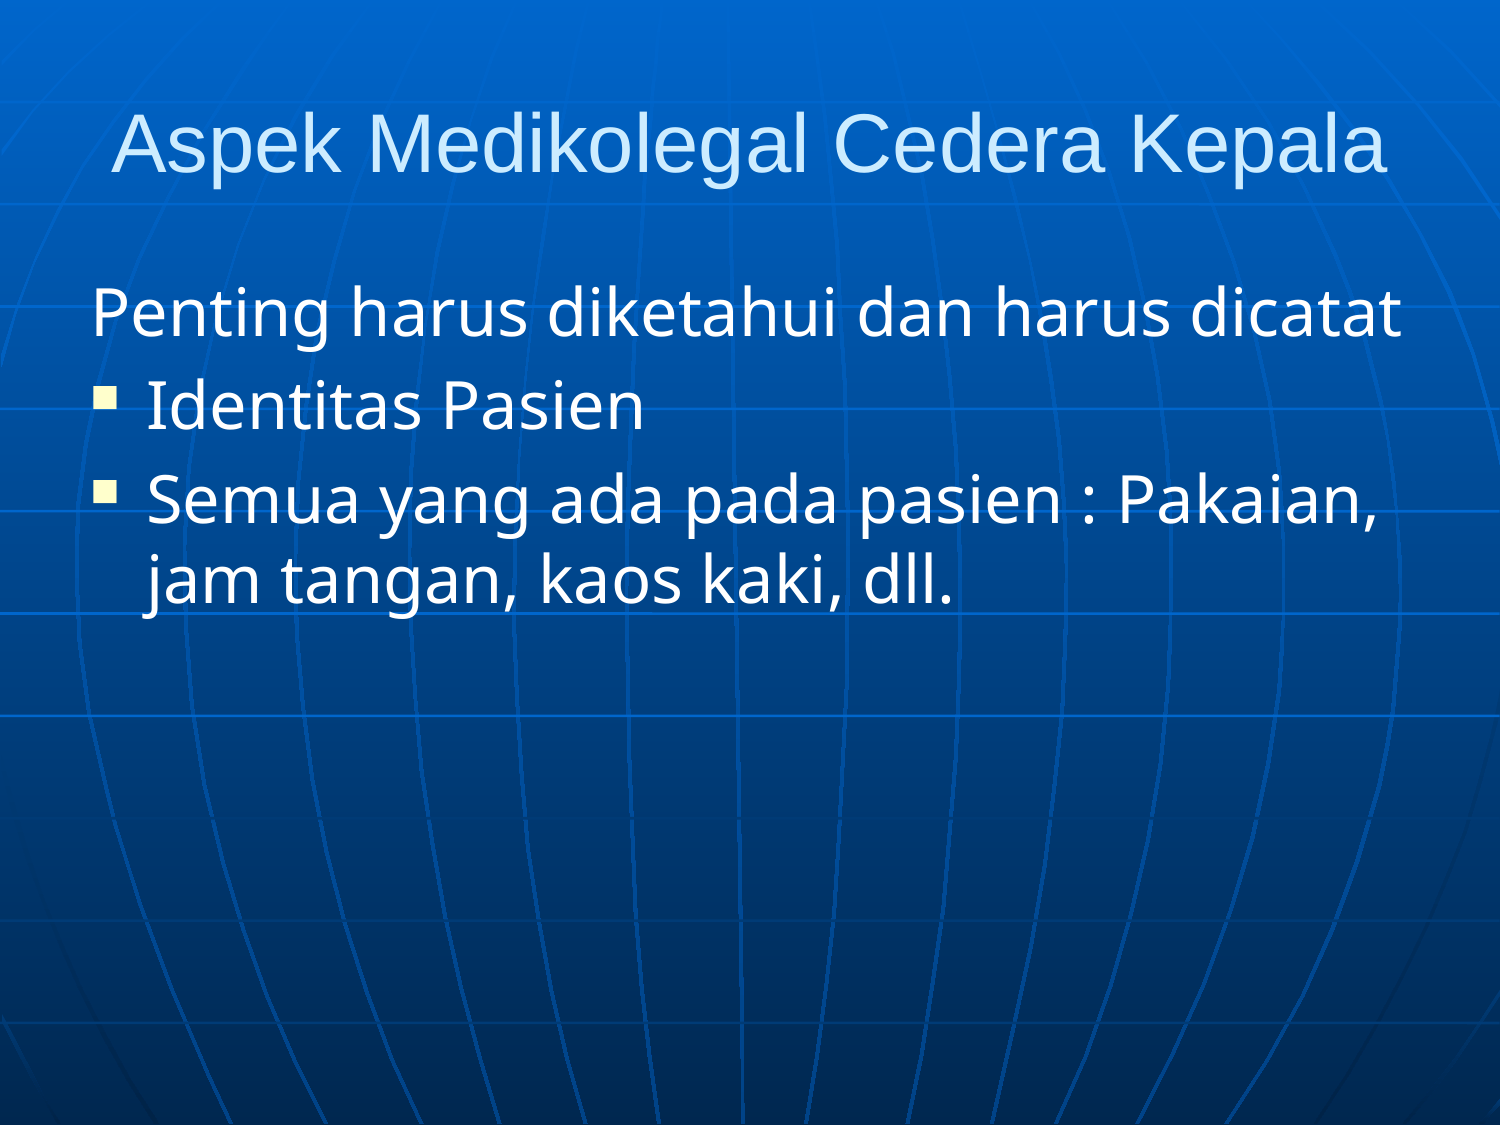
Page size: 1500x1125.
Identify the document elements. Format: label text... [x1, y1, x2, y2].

list Penting harus diketahui dan harus dicatat Identitas Pasien Semua yang ada pada pasien : Pakaian, jam tangan, kaos kaki, dll. [74, 262, 1426, 1006]
title Aspek Medikolegal Cedera Kepala [74, 45, 1426, 233]
